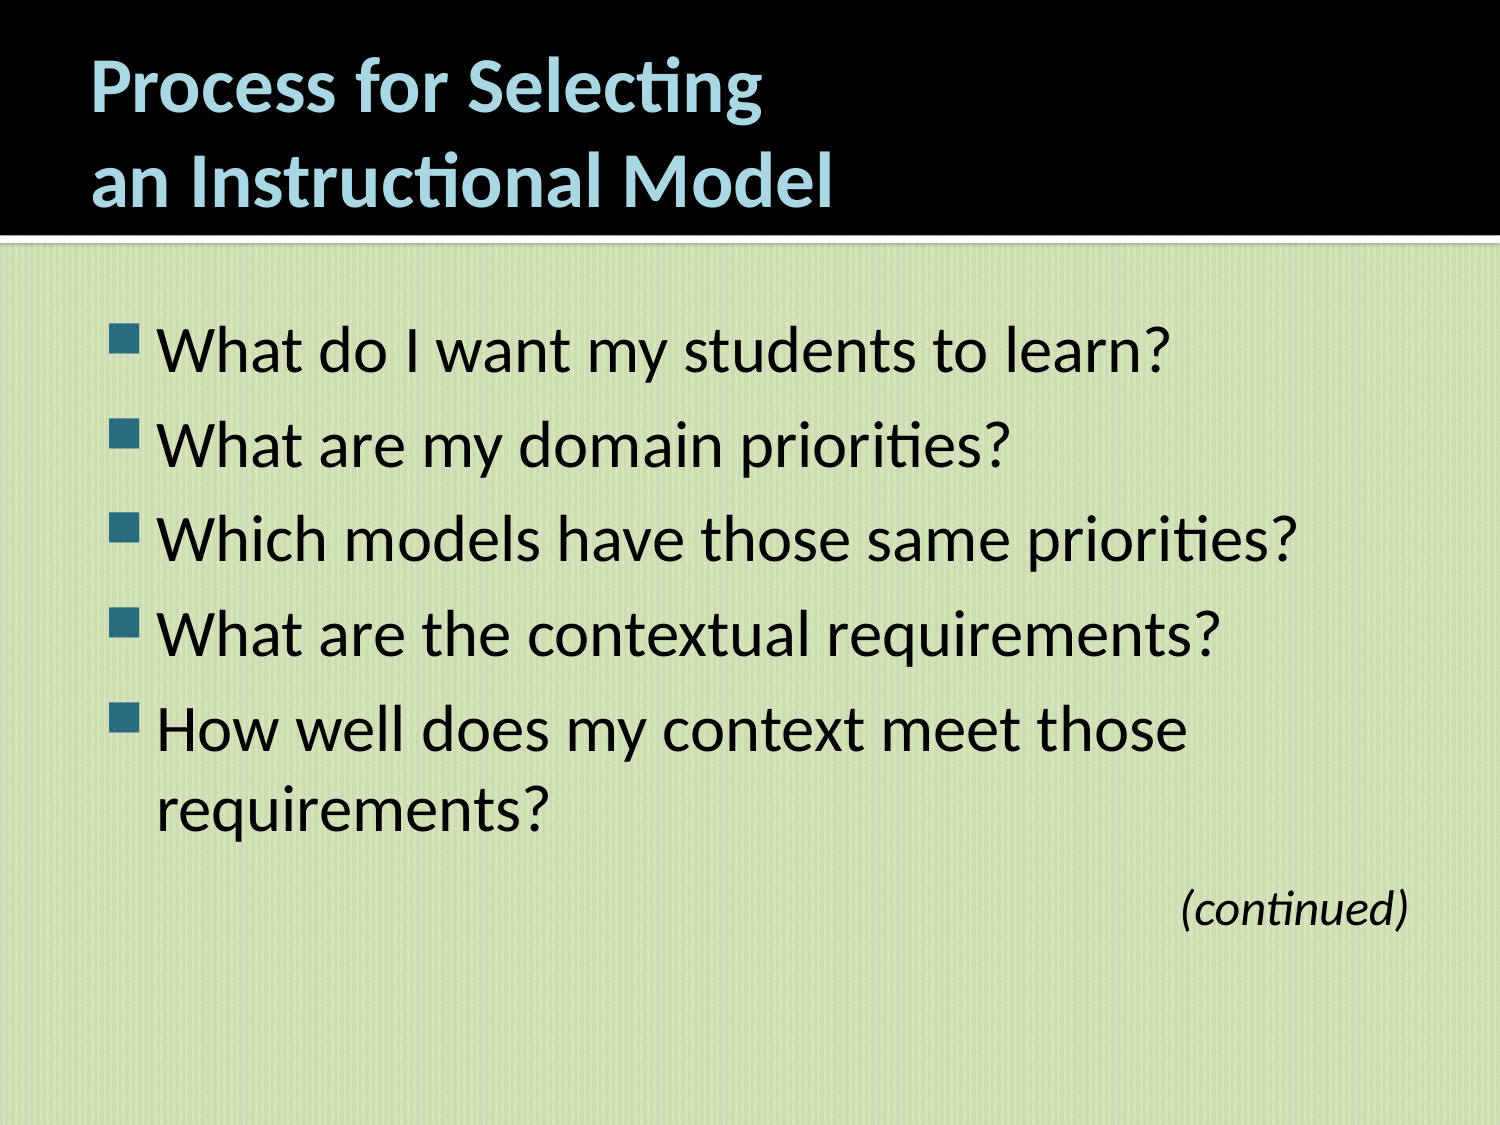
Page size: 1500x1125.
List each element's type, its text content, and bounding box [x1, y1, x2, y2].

list What do I want my students to learn? What are my domain priorities? Which models have those same priorities? What are the contextual requirements? How well does my context meet those requirements? (continued) [75, 291, 1425, 1050]
title Process for Selecting an Instructional Model [75, 25, 1425, 231]
